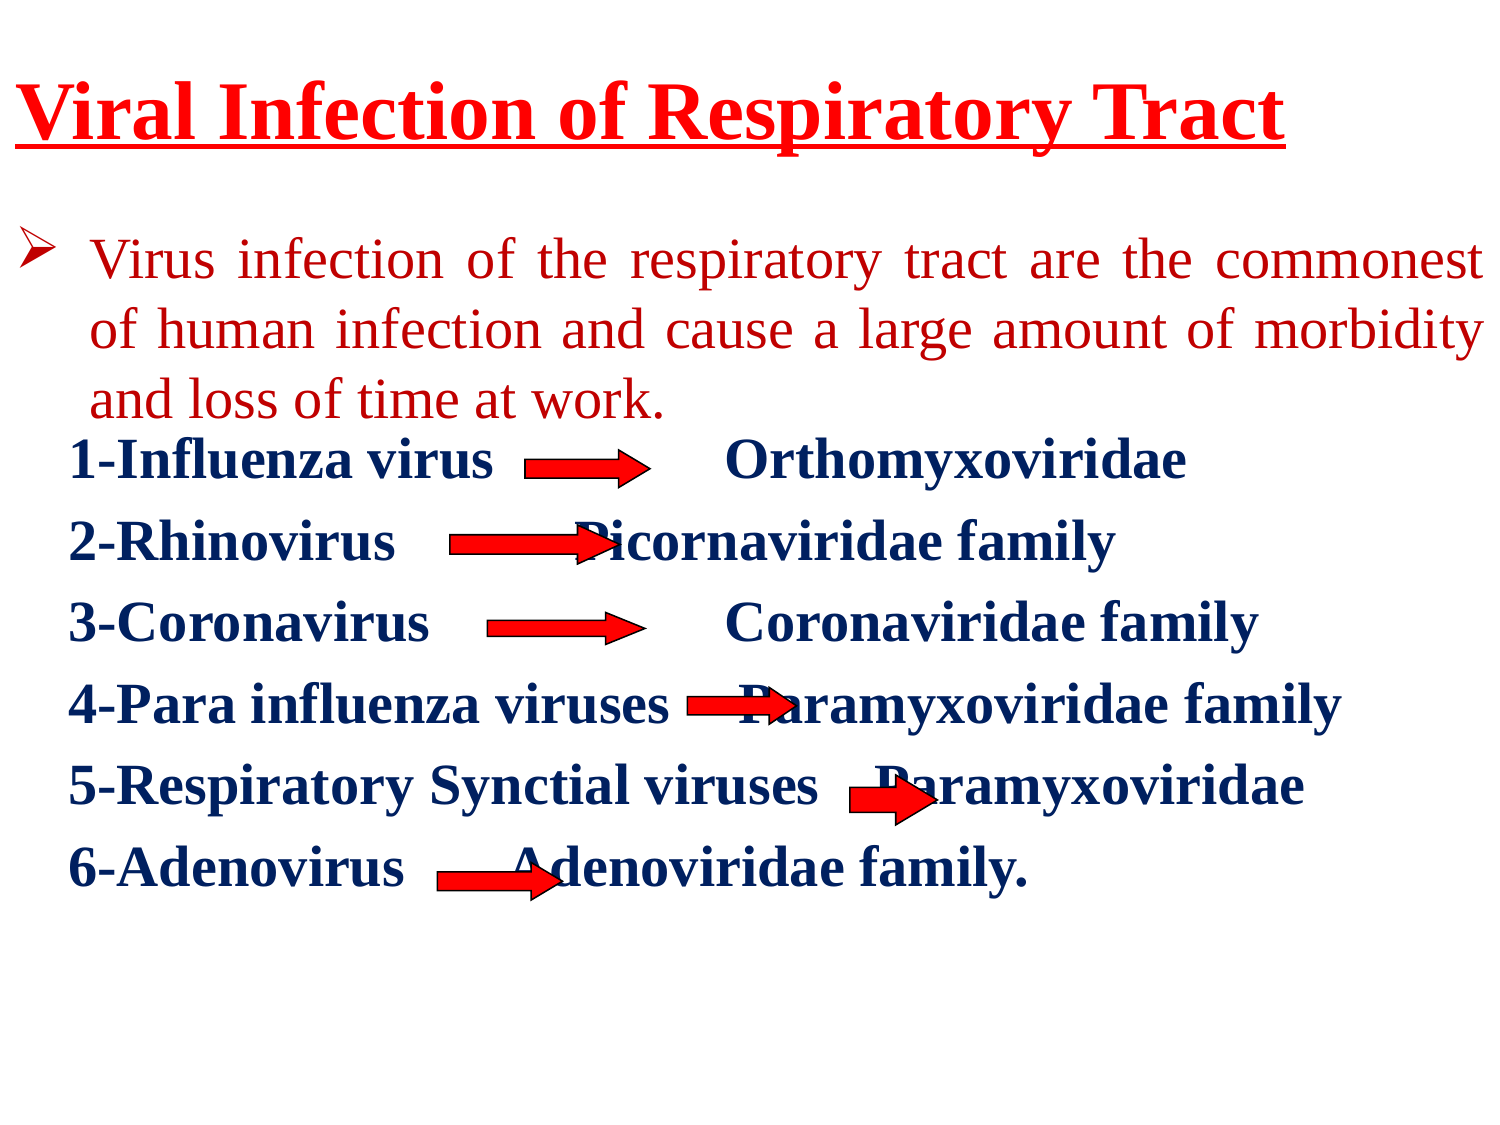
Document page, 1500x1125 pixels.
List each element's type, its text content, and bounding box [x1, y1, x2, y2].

text_box [437, 862, 563, 901]
text_box [849, 774, 938, 825]
title Viral Infection of Respiratory Tract [0, 0, 1500, 212]
text_box [487, 612, 646, 645]
text_box [449, 525, 621, 565]
list 1-Influenza virus Orthomyxoviridae 2-Rhinovirus Picornaviridae family 3-Coronavirus Coronaviridae family 4-Para influenza viruses Paramyxoviridae family 5-Respiratory Synctial viruses Paramyxoviridae 6-Adenovirus Adenoviridae family. [53, 501, 1463, 1006]
text_box Virus infection of the respiratory tract are the commonest of human infection and cause a large amount of morbidity and loss of time at work. [0, 212, 1500, 501]
text_box [687, 687, 797, 725]
